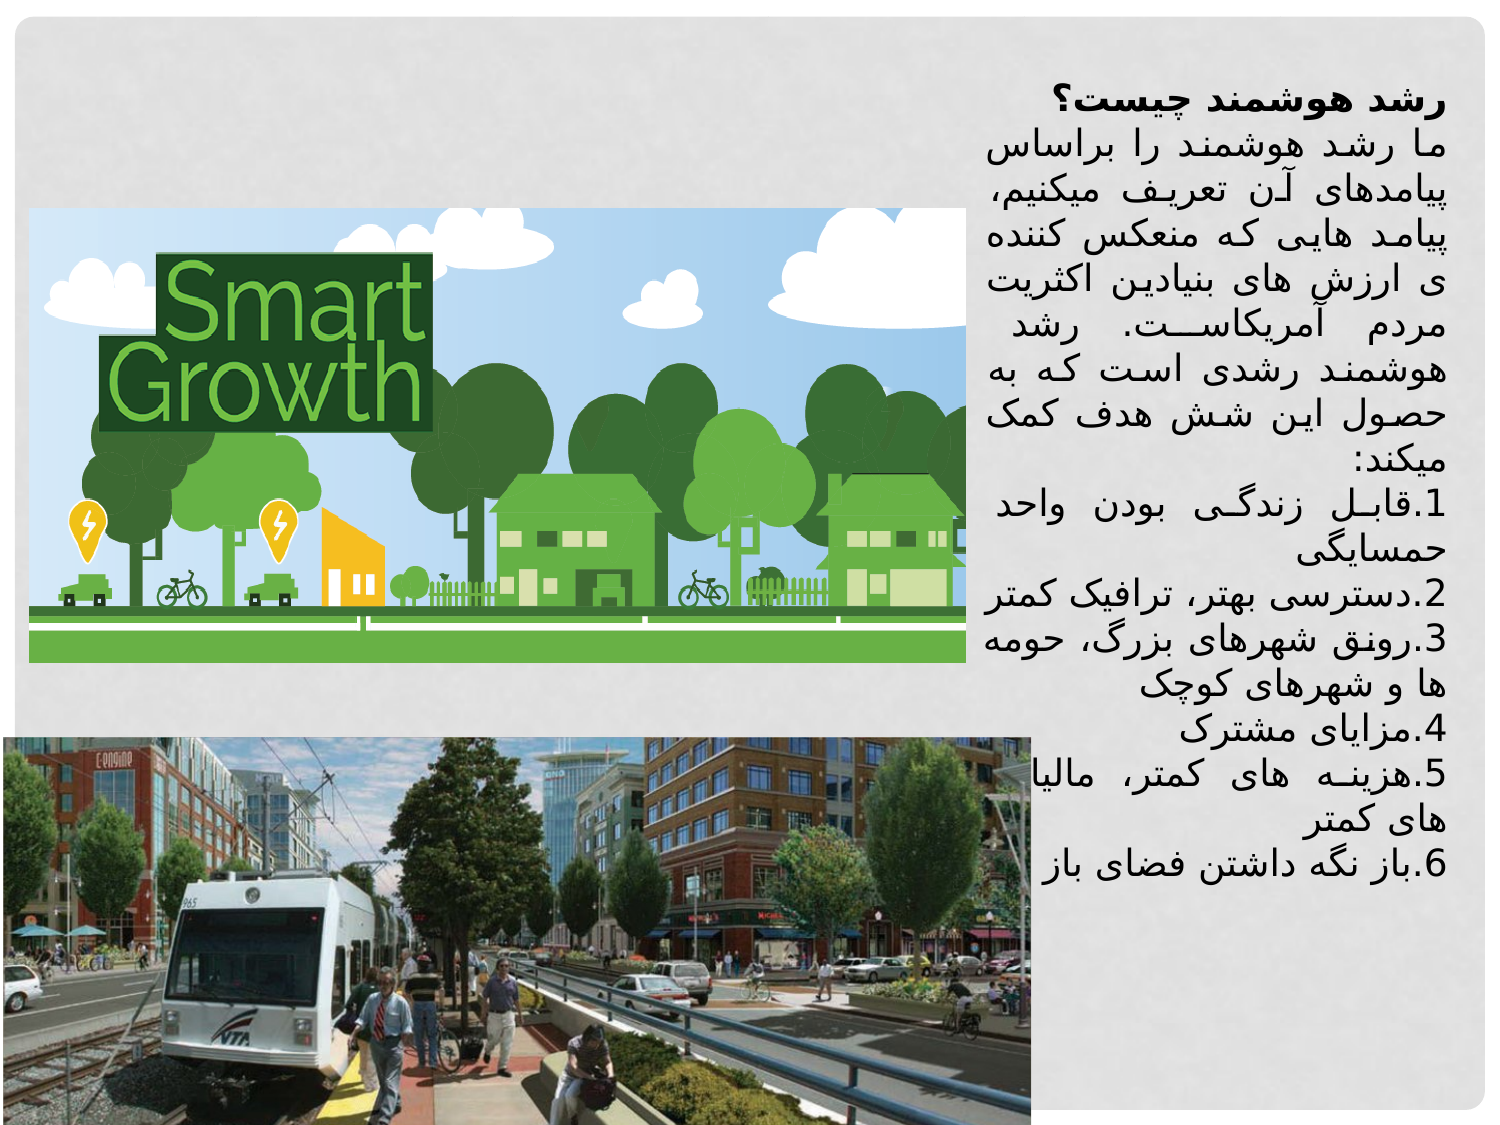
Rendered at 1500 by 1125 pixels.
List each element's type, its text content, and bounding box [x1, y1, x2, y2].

text_box رشد هوشمند چیست؟ ما رشد هوشمند را براساس پیامدهای آن تعریف میکنیم، پیامد هایی که منعکس کننده ی ارزش های بنیادین اکثریت مردم آمریکاست. رشد هوشمند رشدی است که به حصول این شش هدف کمک میکند: 1.قابل زندگی بودن واحد حمسایگی 2.دسترسی بهتر، ترافیک کمتر 3.رونق شهرهای بزرگ، حومه ها و شهرهای کوچک 4.مزایای مشترک 5.هزینه های کمتر، مالیات های کمتر 6.باز نگه داشتن فضای باز [966, 66, 1463, 937]
picture [2, 736, 1032, 1125]
picture [29, 207, 966, 663]
